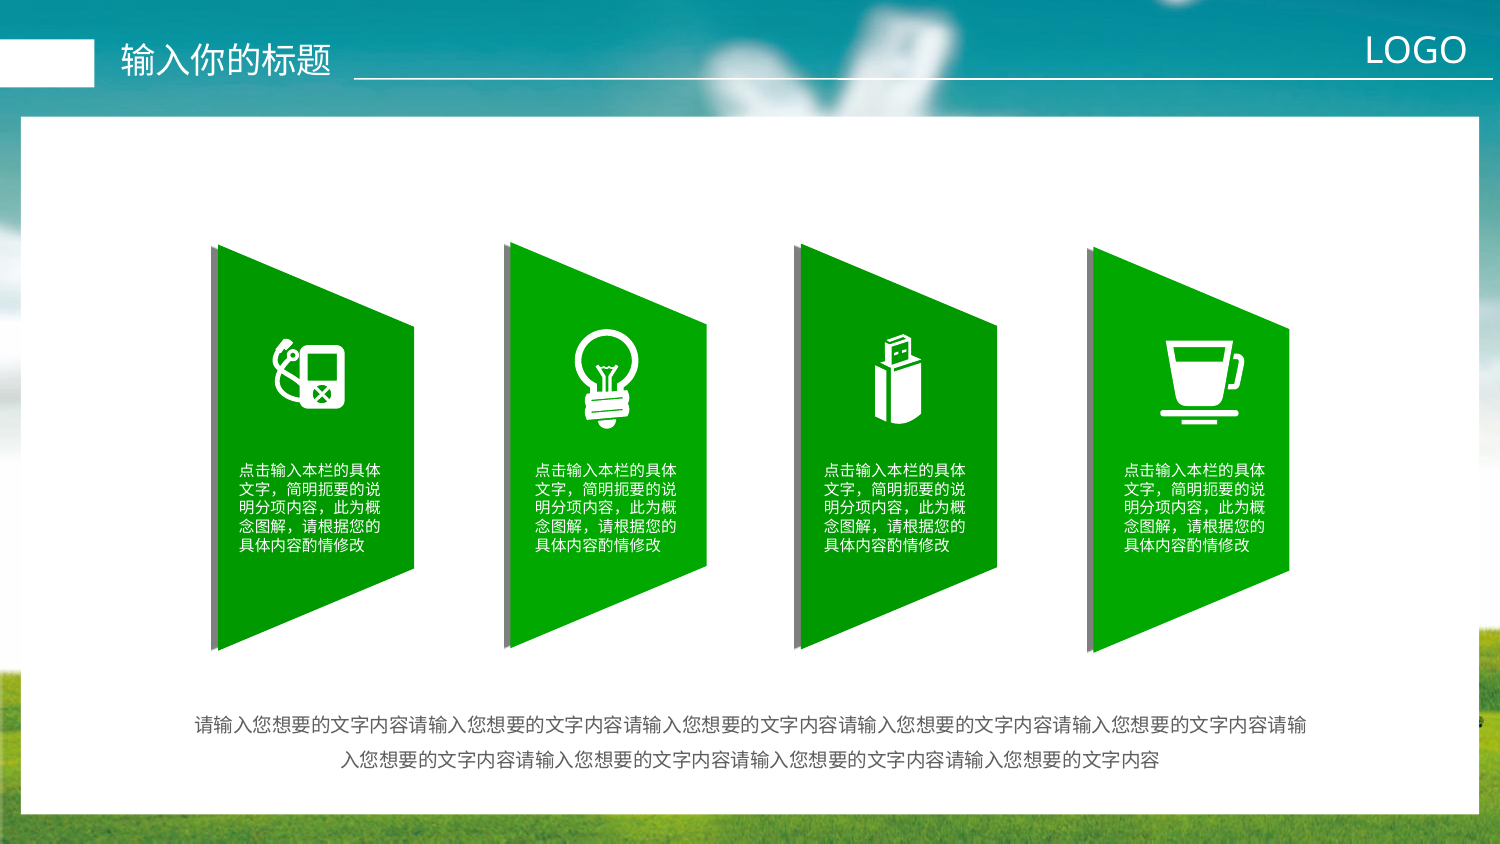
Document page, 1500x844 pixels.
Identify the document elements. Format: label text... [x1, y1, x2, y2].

text_box 点击输入本栏的具体文字，简明扼要的说明分项内容，此为概念图解，请根据您的具体内容酌情修改 [1112, 455, 1284, 561]
text_box 点击输入本栏的具体文字，简明扼要的说明分项内容，此为概念图解，请根据您的具体内容酌情修改 [227, 455, 399, 561]
text_box [510, 242, 707, 649]
text_box [875, 365, 887, 422]
text_box [1093, 246, 1290, 653]
text_box [218, 244, 415, 651]
text_box 点击输入本栏的具体文字，简明扼要的说明分项内容，此为概念图解，请根据您的具体内容酌情修改 [523, 455, 695, 561]
text_box [1160, 410, 1239, 417]
text_box 点击输入本栏的具体文字，简明扼要的说明分项内容，此为概念图解，请根据您的具体内容酌情修改 [812, 455, 984, 561]
text_box [1165, 340, 1234, 407]
text_box 请输入您想要的文字内容请输入您想要的文字内容请输入您想要的文字内容请输入您想要的文字内容请输入您想要的文字内容请输入您想要的文字内容请输入您想要的文字内容请输入您想要的文字内容请输入您想要的文字内容 [185, 695, 1314, 778]
text_box [1227, 353, 1245, 390]
text_box [1181, 419, 1218, 425]
text_box [574, 329, 639, 429]
text_box [880, 334, 922, 424]
picture [0, 0, 1500, 844]
text_box [272, 338, 345, 409]
text_box [800, 243, 998, 650]
